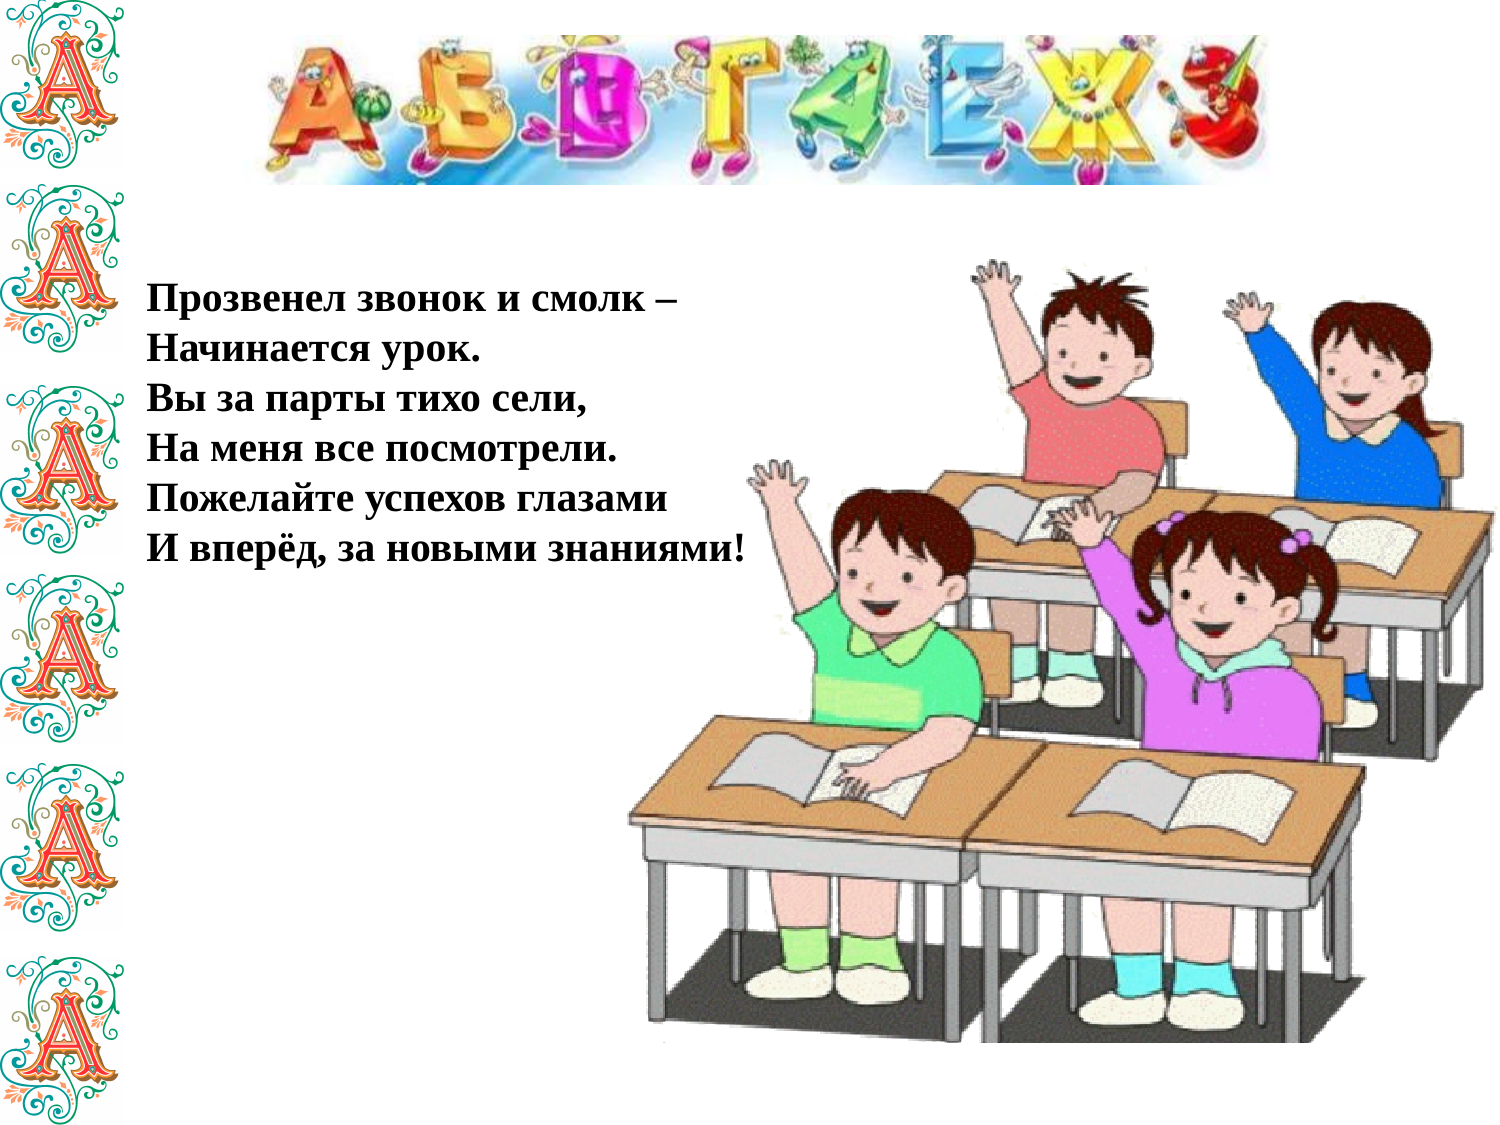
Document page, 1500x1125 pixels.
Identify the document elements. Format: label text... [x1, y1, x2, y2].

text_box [0, 0, 125, 1125]
picture [218, 35, 1282, 185]
picture [596, 229, 1500, 1045]
list Прозвенел звонок и смолк – Начинается урок. Вы за парты тихо сели, На меня все посмотрели. Пожелайте успехов глазами И вперёд, за новыми знаниями! [129, 262, 591, 1005]
